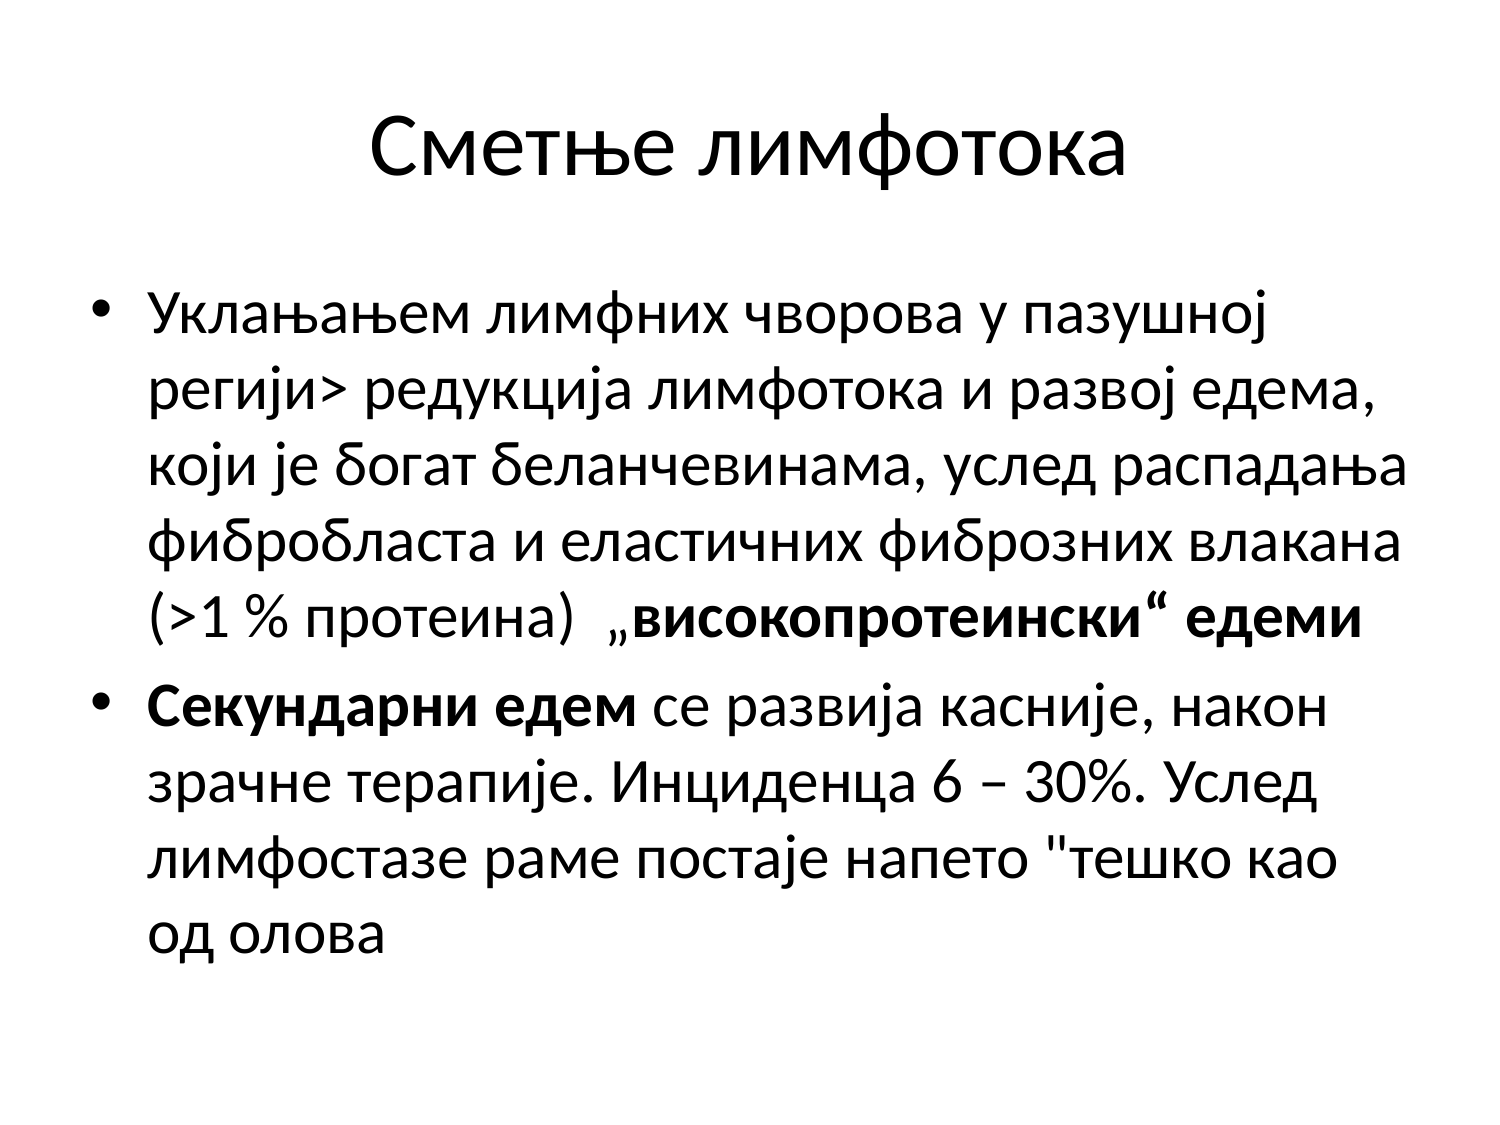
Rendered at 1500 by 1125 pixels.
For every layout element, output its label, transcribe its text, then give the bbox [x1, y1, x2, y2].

title Сметње лимфотока [75, 45, 1425, 233]
list Уклањањем лимфних чворова у пазушној регији> редукција лимфотока и развој едема, који је богат беланчевинама, услед распадања фибробласта и еластичних фиброзних влакана (>1 % протеина) „високопротеински“ едеми Секундарни едем се развија касније, након зрачне терапије. Инциденца 6 – 30%. Услед лимфостазе раме постаје напето "тешко као од олова [75, 262, 1425, 1005]
